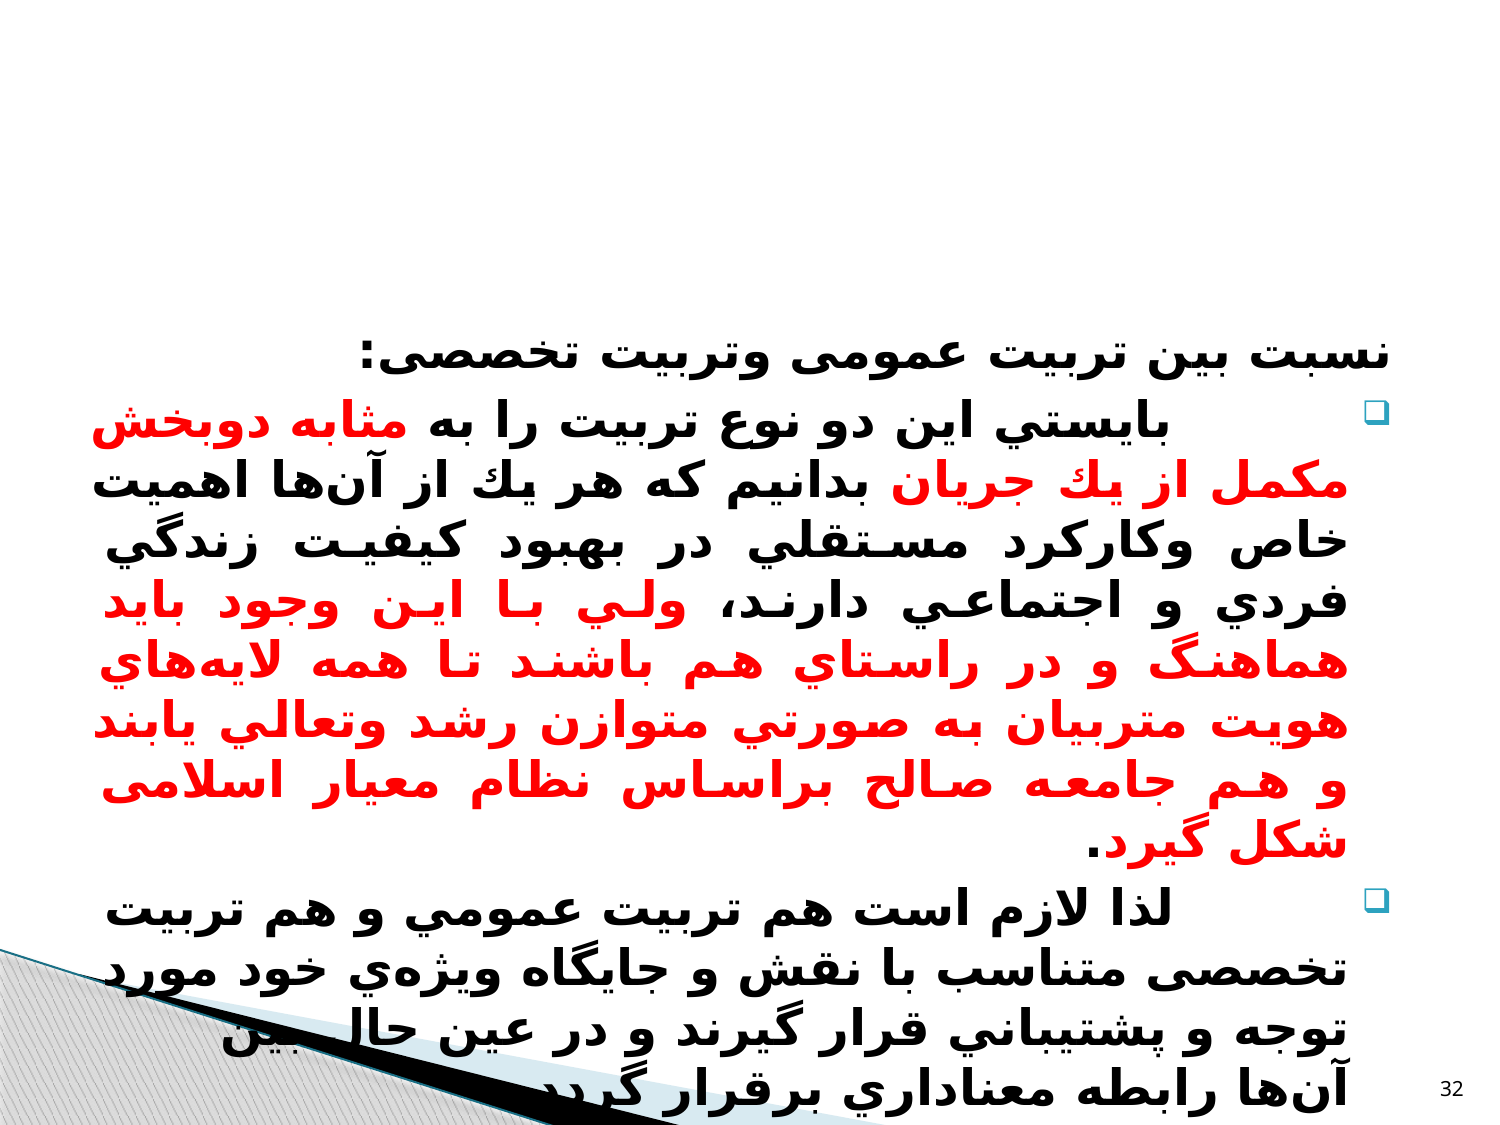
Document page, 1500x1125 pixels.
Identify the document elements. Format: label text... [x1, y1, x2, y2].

slide_number 32 [1418, 1051, 1479, 1112]
list نسبت بین تربیت عمومی وتربیت تخصصی: بايستي اين دو نوع تربيت را به مثابه دوبخش مكمل از يك جريان بدانيم كه هر يك از آن‌ها اهميت خاص وكاركرد مستقلي در بهبود كيفيت زندگي فردي و اجتماعي دارند، ولي با اين وجود بايد هماهنگ و در راستاي هم باشند تا همه لايه‌هاي هويت متربيان به صورتي متوازن رشد وتعالي يابند و هم جامعه صالح براساس نظام معیار اسلامی شکل گیرد. لذا لازم است هم تربيت عمومي و هم تربيت تخصصی متناسب با نقش و جايگاه ويژه‌ي خود مورد توجه و پشتيباني قرار گيرند و در عين حال بين آن‌ها رابطه معنادار‌ي برقرار گردد. [75, 243, 1425, 986]
